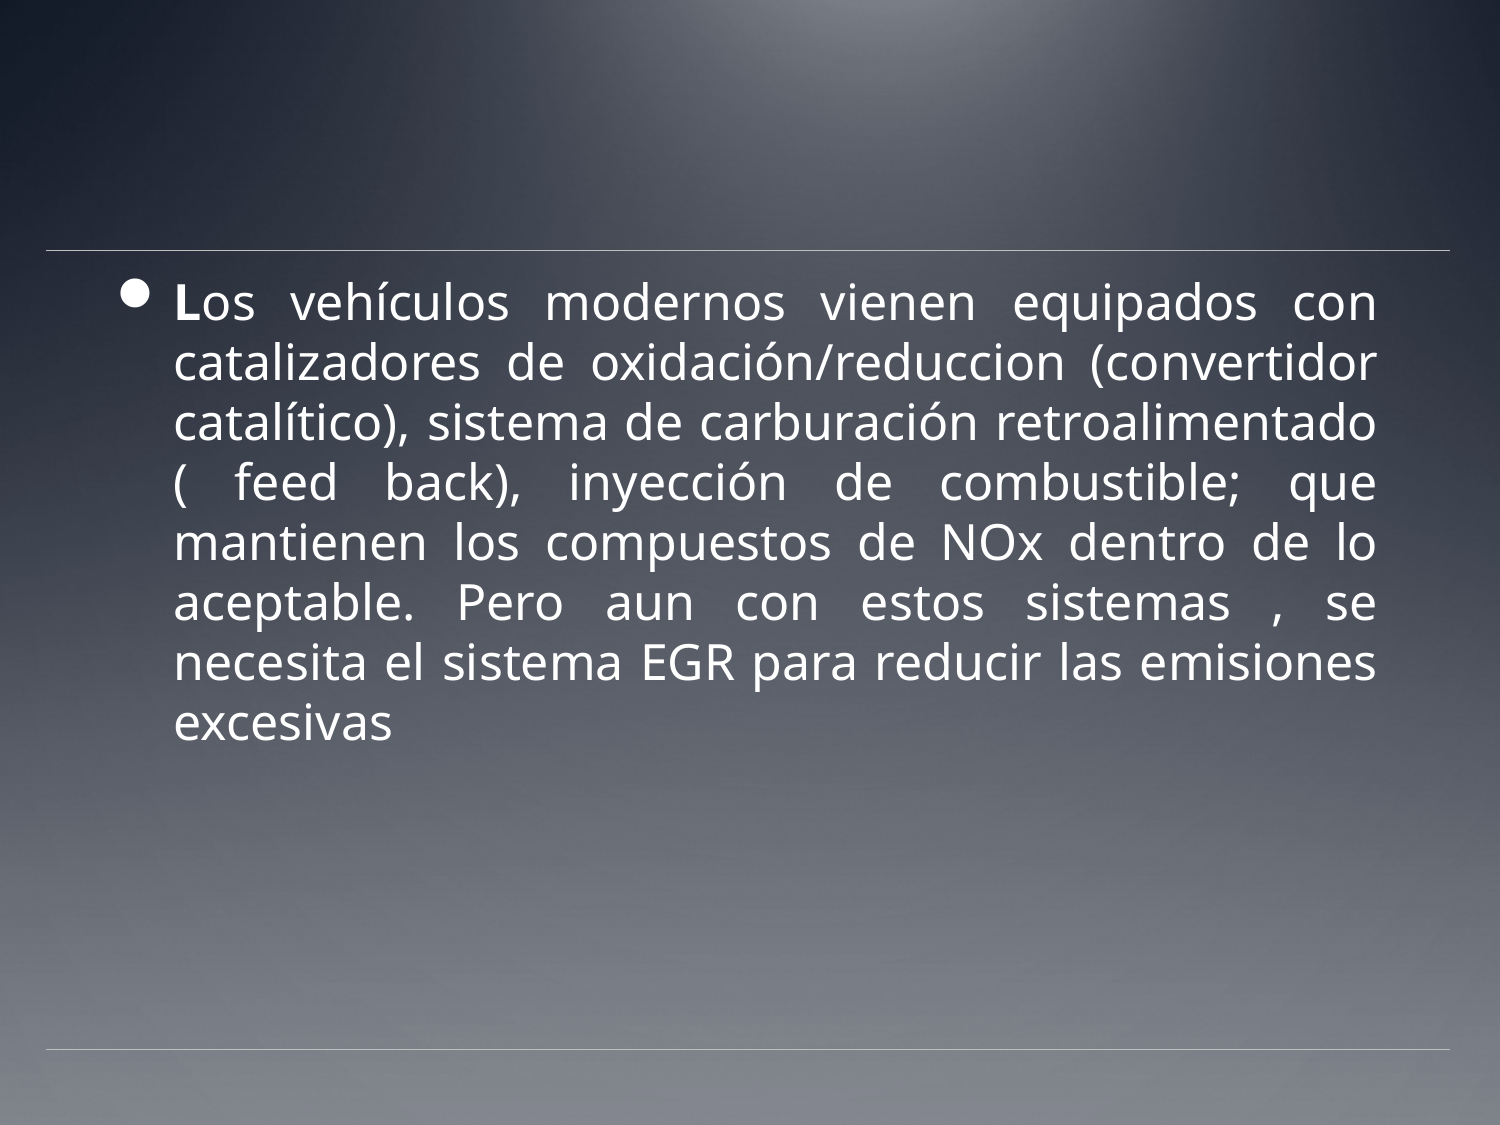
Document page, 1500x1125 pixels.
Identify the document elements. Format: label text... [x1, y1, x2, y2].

list Los vehículos modernos vienen equipados con catalizadores de oxidación/reduccion (convertidor catalítico), sistema de carburación retroalimentado ( feed back), inyección de combustible; que mantienen los compuestos de NOx dentro de lo aceptable. Pero aun con estos sistemas , se necesita el sistema EGR para reducir las emisiones excesivas [101, 262, 1394, 1024]
